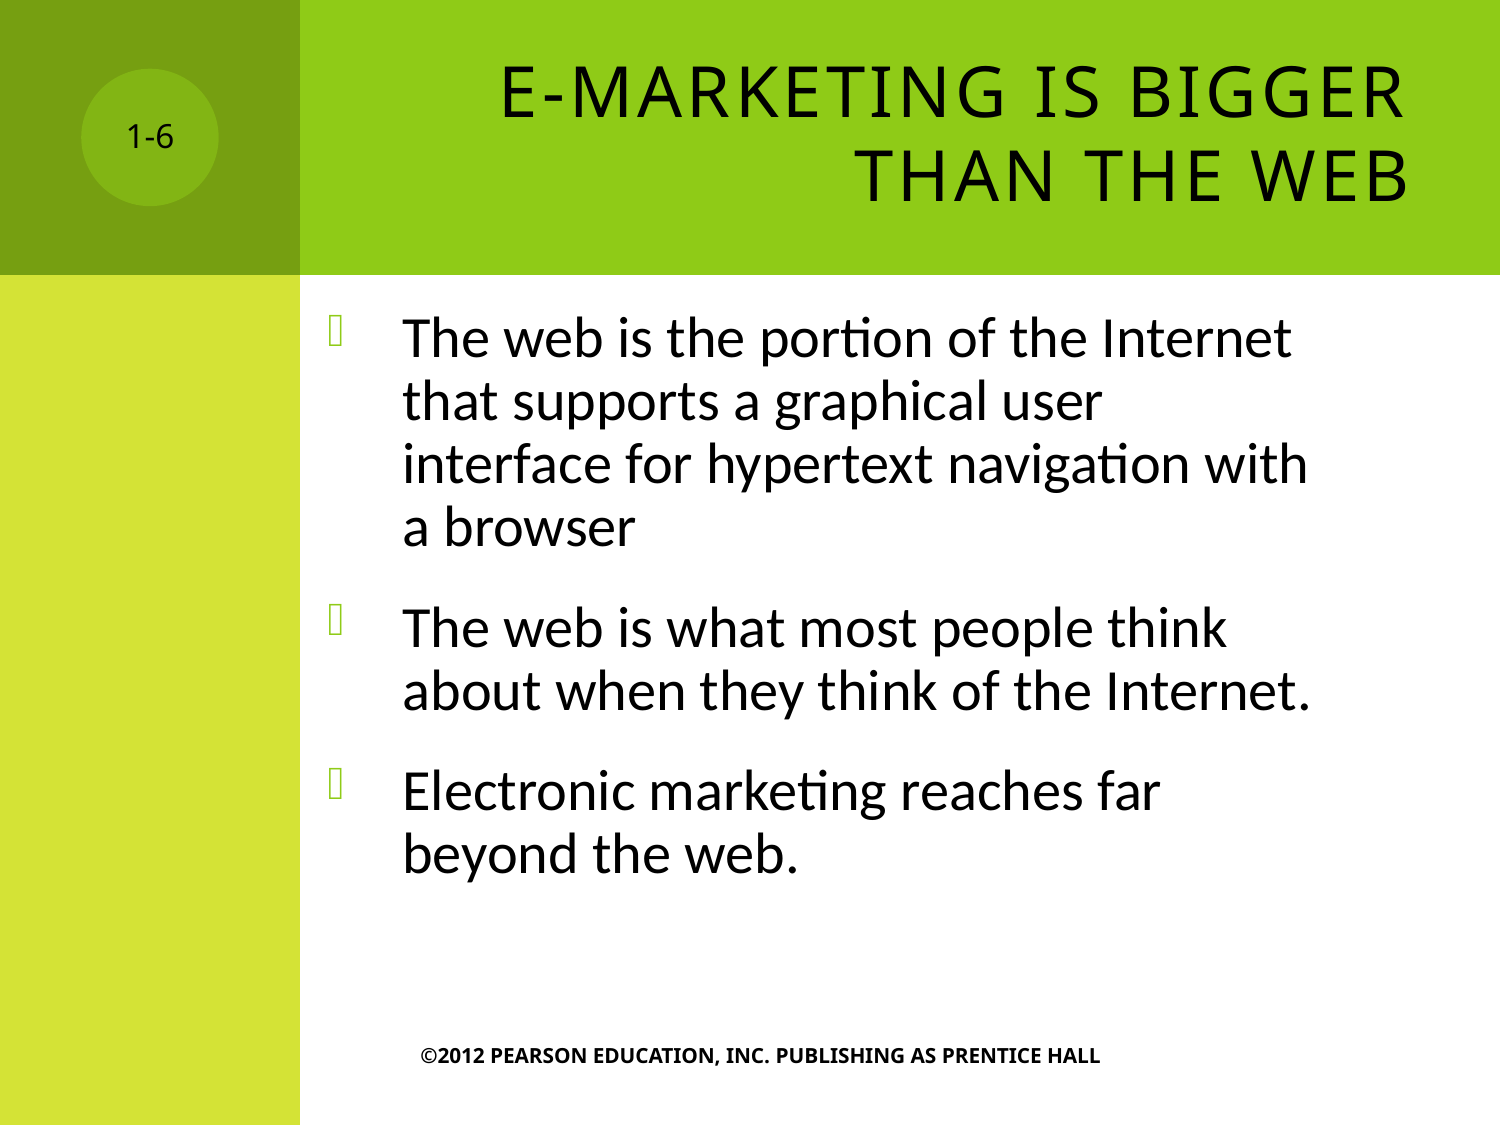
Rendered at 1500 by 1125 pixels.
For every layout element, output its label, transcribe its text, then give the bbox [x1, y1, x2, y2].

slide_number 1-6 [87, 87, 213, 188]
list The web is the portion of the Internet that supports a graphical user interface for hypertext navigation with a browser The web is what most people think about when they think of the Internet. Electronic marketing reaches far beyond the web. [312, 299, 1338, 931]
footer ©2012 PEARSON EDUCATION, INC. PUBLISHING AS PRENTICE HALL [399, 1025, 1238, 1085]
title E-Marketing Is Bigger than the Web [399, 37, 1425, 225]
